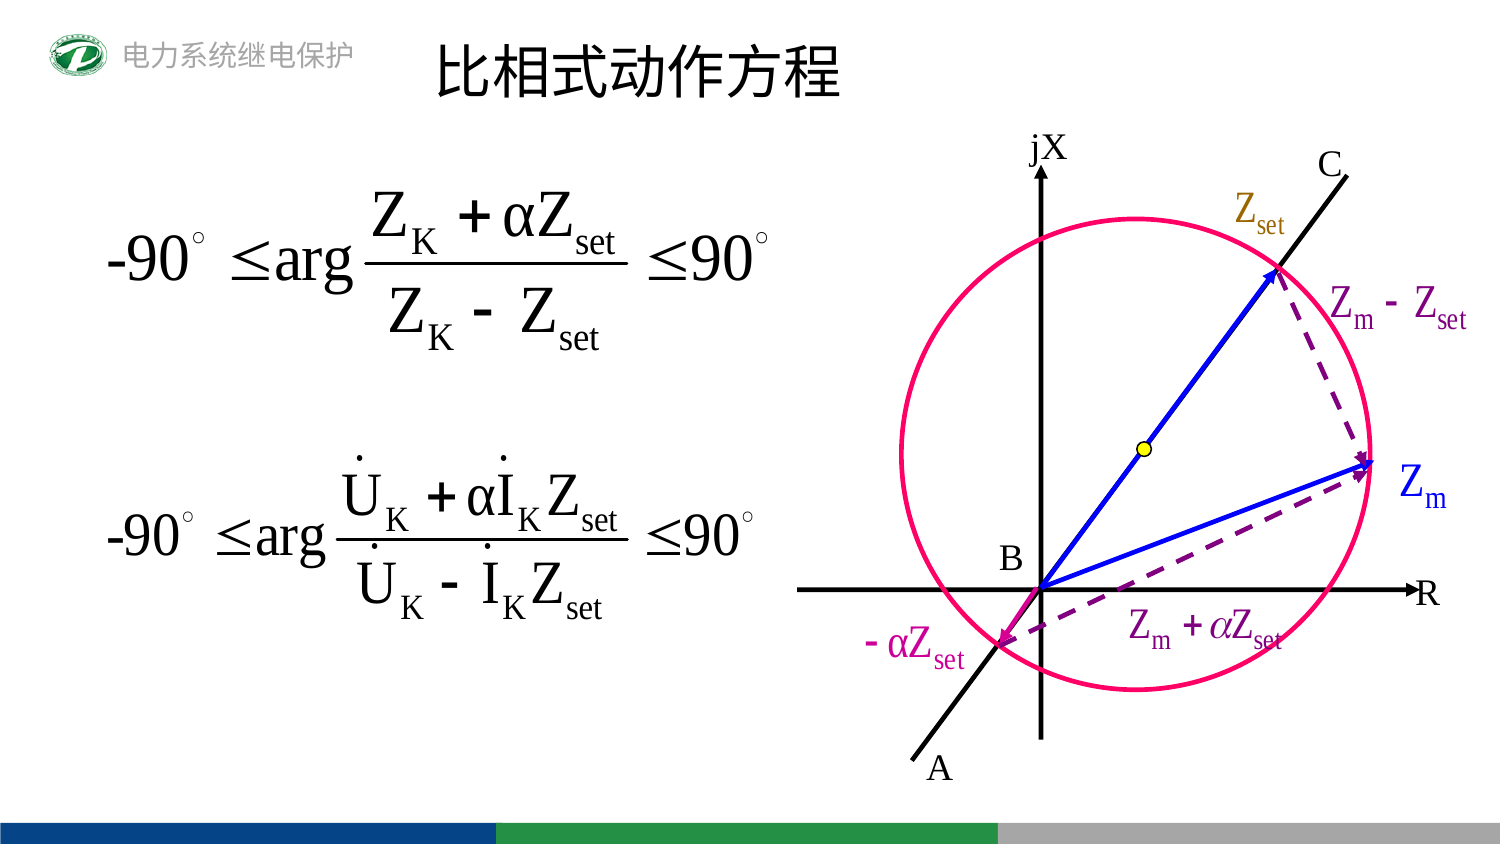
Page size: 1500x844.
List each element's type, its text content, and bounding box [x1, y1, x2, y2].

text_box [97, 172, 779, 365]
text_box 电力系统继电保护 [122, 29, 370, 80]
text_box [0, 821, 494, 844]
picture [41, 19, 118, 91]
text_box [98, 447, 767, 633]
text_box 比相式动作方程 [419, 27, 1170, 113]
text_box [996, 821, 1500, 844]
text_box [796, 114, 1475, 796]
text_box [494, 821, 996, 844]
